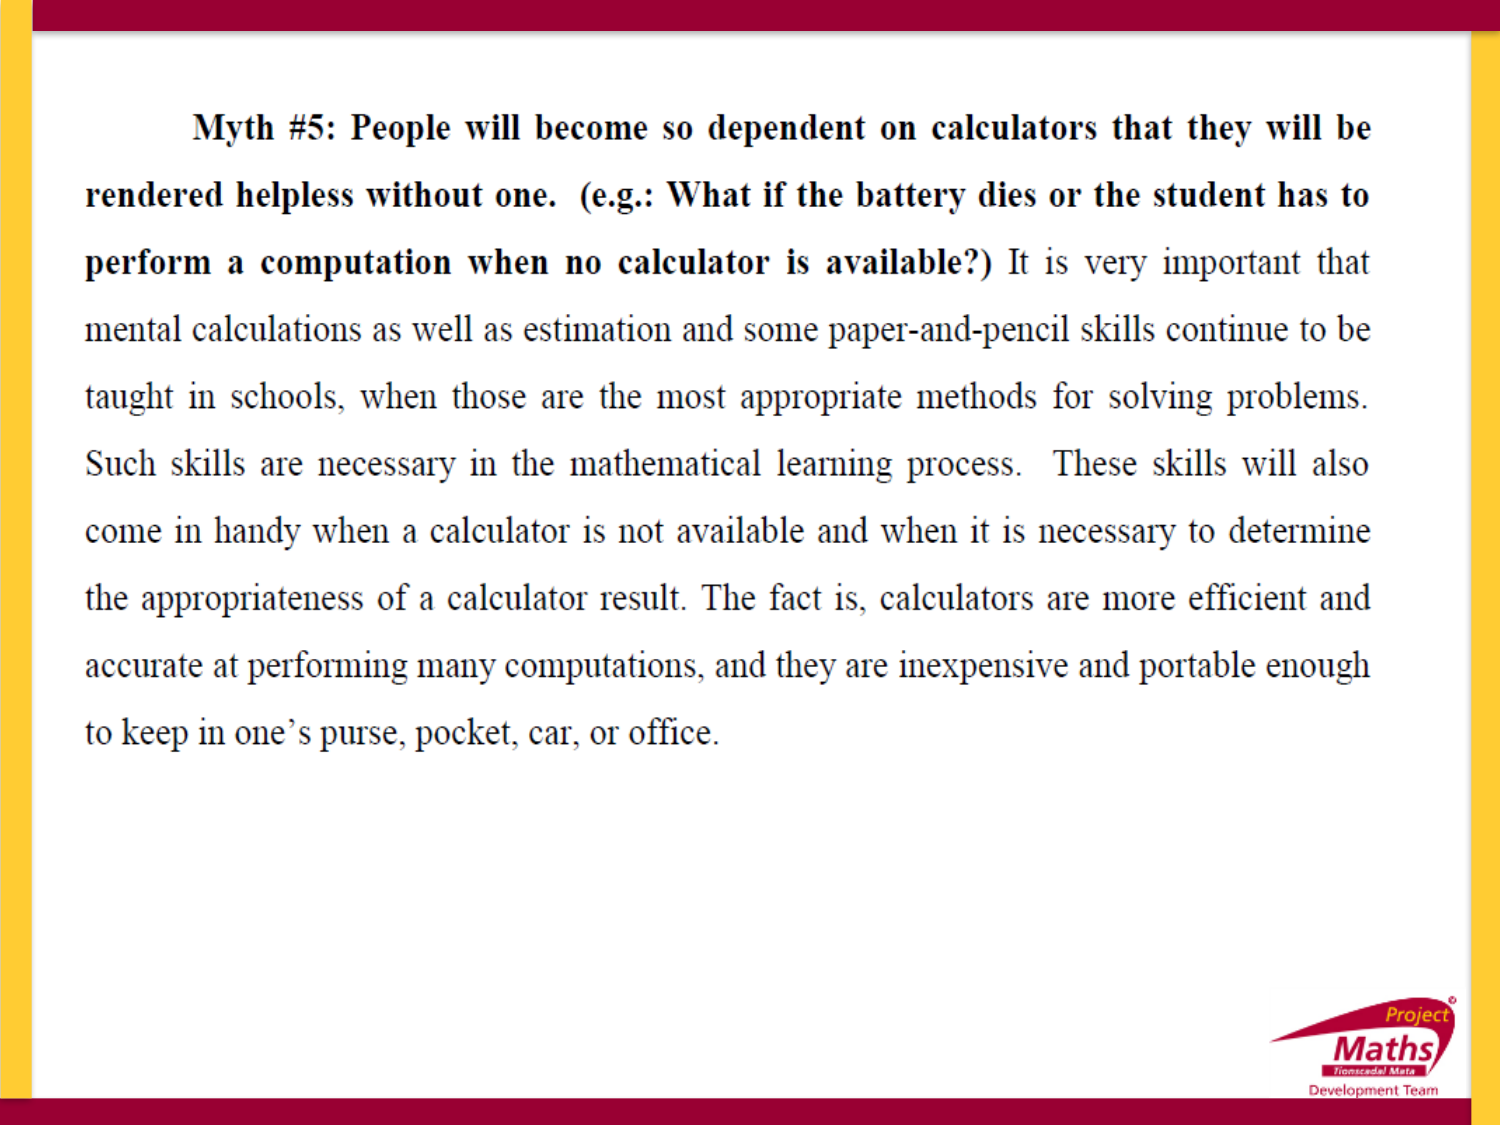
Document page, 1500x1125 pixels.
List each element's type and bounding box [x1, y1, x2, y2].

picture [1269, 987, 1466, 1098]
picture [64, 89, 1400, 764]
